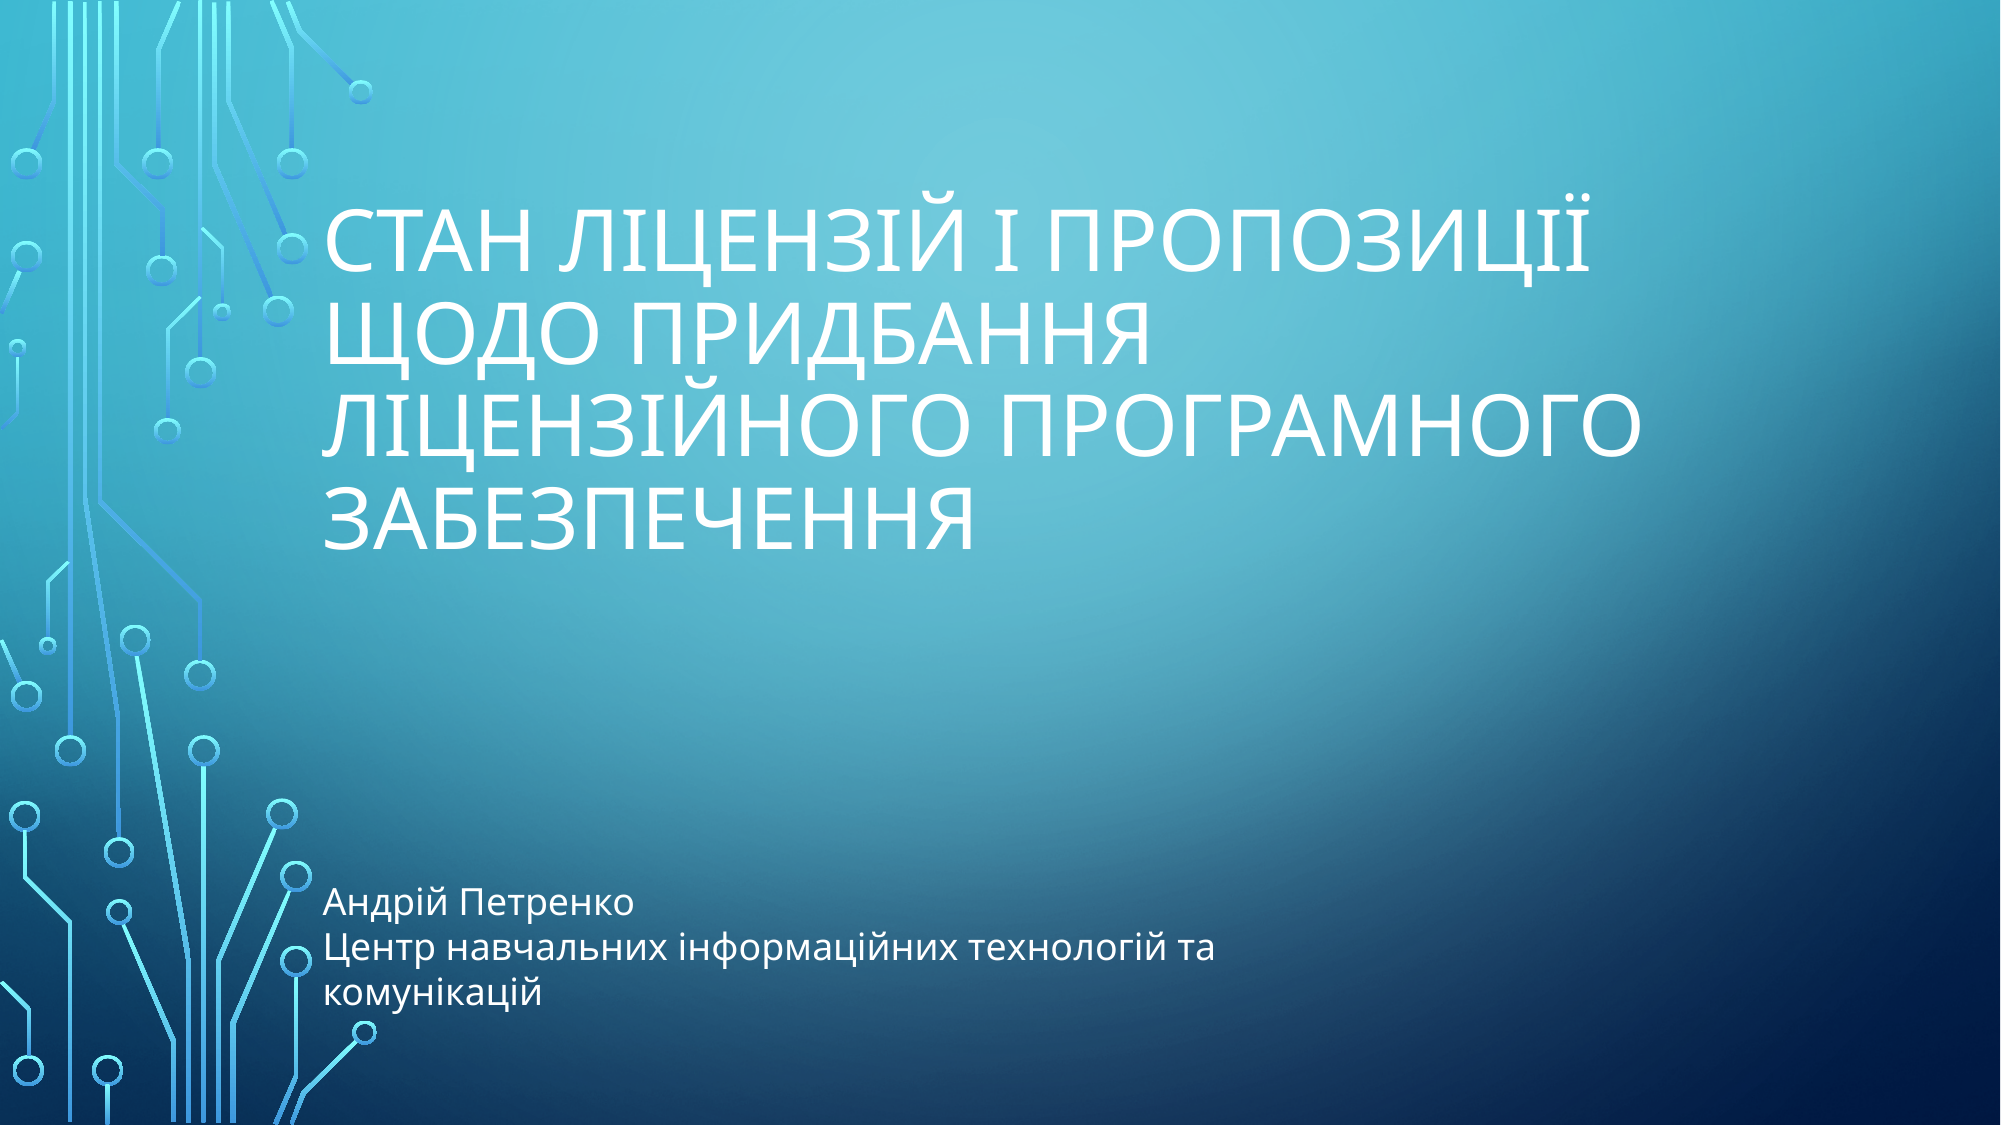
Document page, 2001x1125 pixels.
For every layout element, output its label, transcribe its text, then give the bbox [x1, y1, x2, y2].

text_box Андрій Петренко Центр навчальних інформаційних технологій та комунікацій [307, 870, 1438, 1021]
title Стан ліцензій і пропозиції щодо придбання ліцензійного програмного забезпечення [307, 184, 1750, 576]
